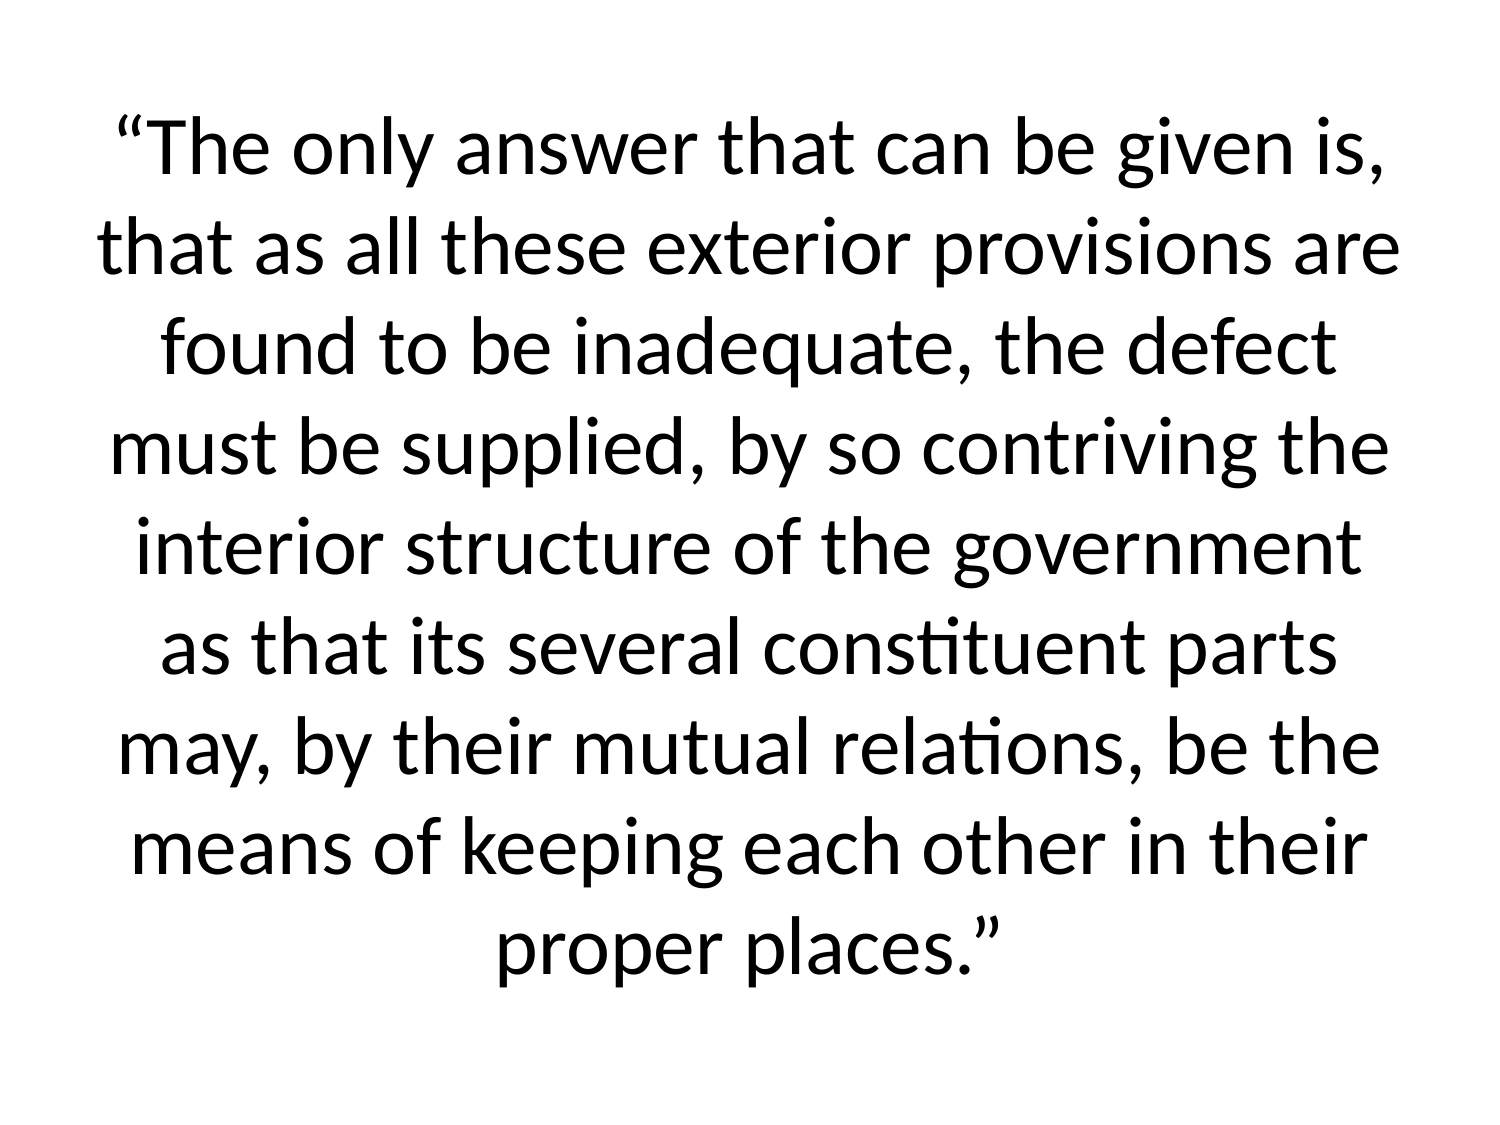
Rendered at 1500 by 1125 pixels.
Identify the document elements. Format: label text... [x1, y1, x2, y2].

title “The only answer that can be given is, that as all these exterior provisions are found to be inadequate, the defect must be supplied, by so contriving the interior structure of the government as that its several constituent parts may, by their mutual relations, be the means of keeping each other in their proper places.” [74, 44, 1426, 1038]
